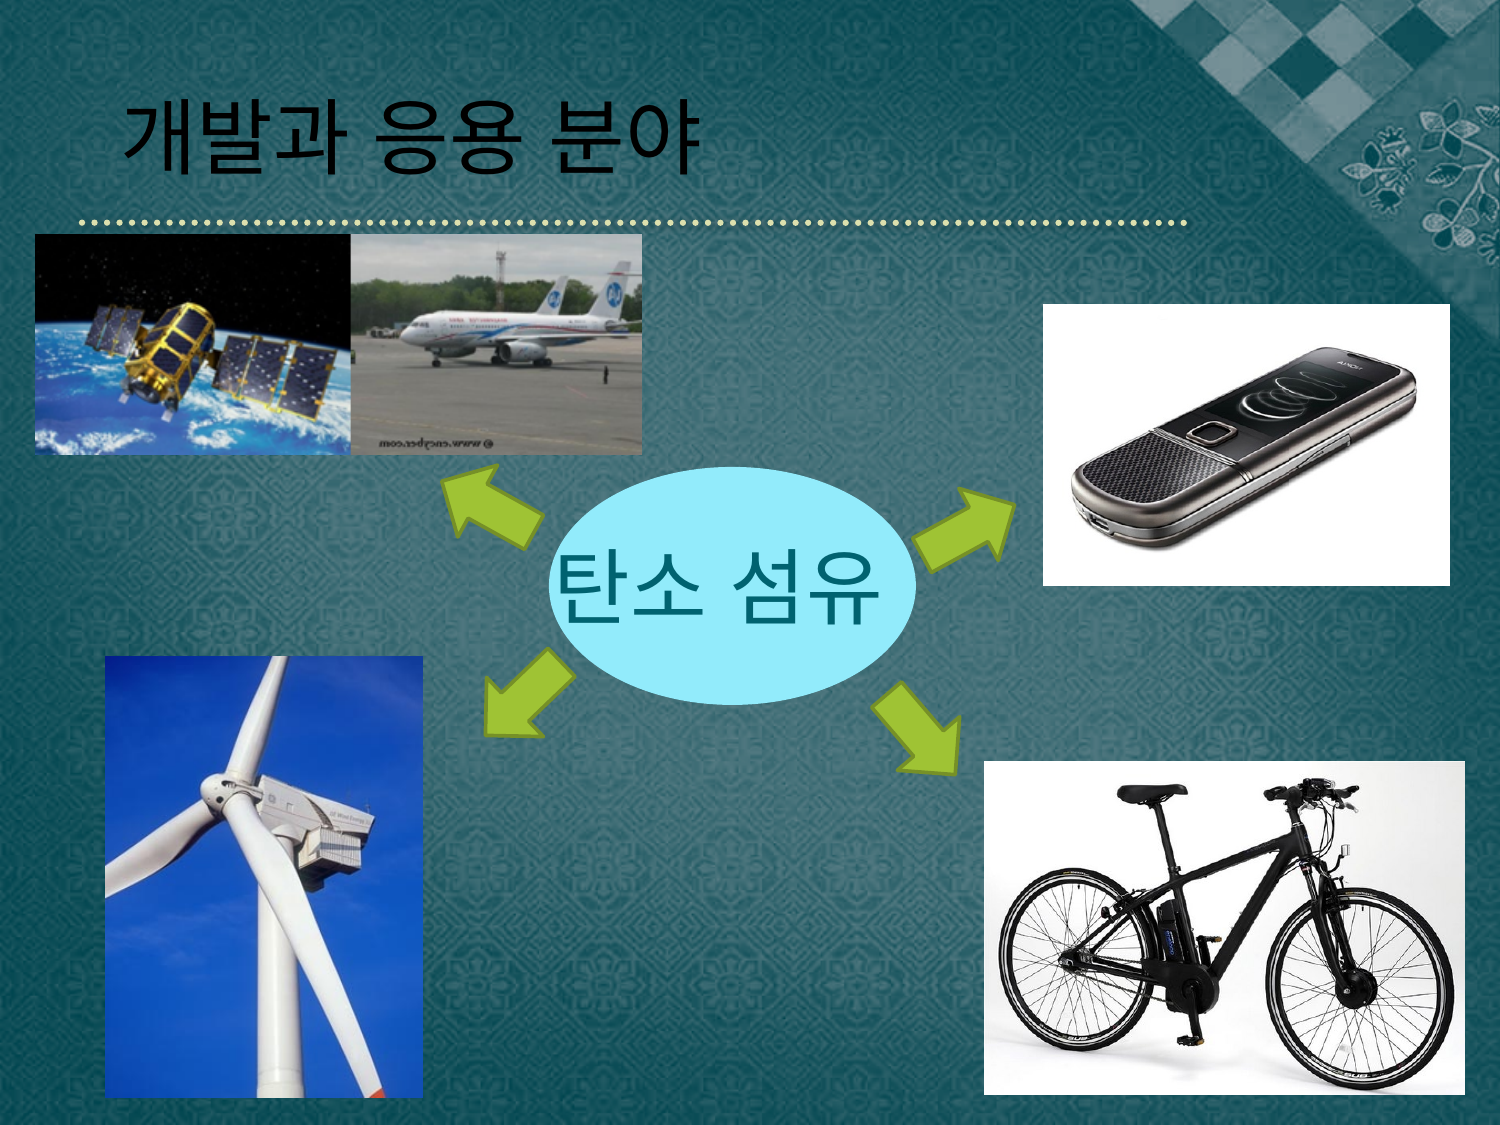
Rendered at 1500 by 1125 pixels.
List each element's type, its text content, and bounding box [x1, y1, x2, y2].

picture [1042, 304, 1450, 587]
text_box [483, 646, 577, 739]
text_box [571, 643, 894, 705]
text_box [870, 680, 962, 777]
picture [35, 234, 642, 455]
picture [984, 761, 1465, 1095]
text_box 탄소 섬유 [539, 527, 950, 643]
text_box [572, 466, 892, 527]
picture [105, 656, 423, 1098]
text_box [439, 463, 546, 552]
title 개발과 응용 분야 [105, 58, 1226, 211]
text_box [910, 486, 1017, 575]
